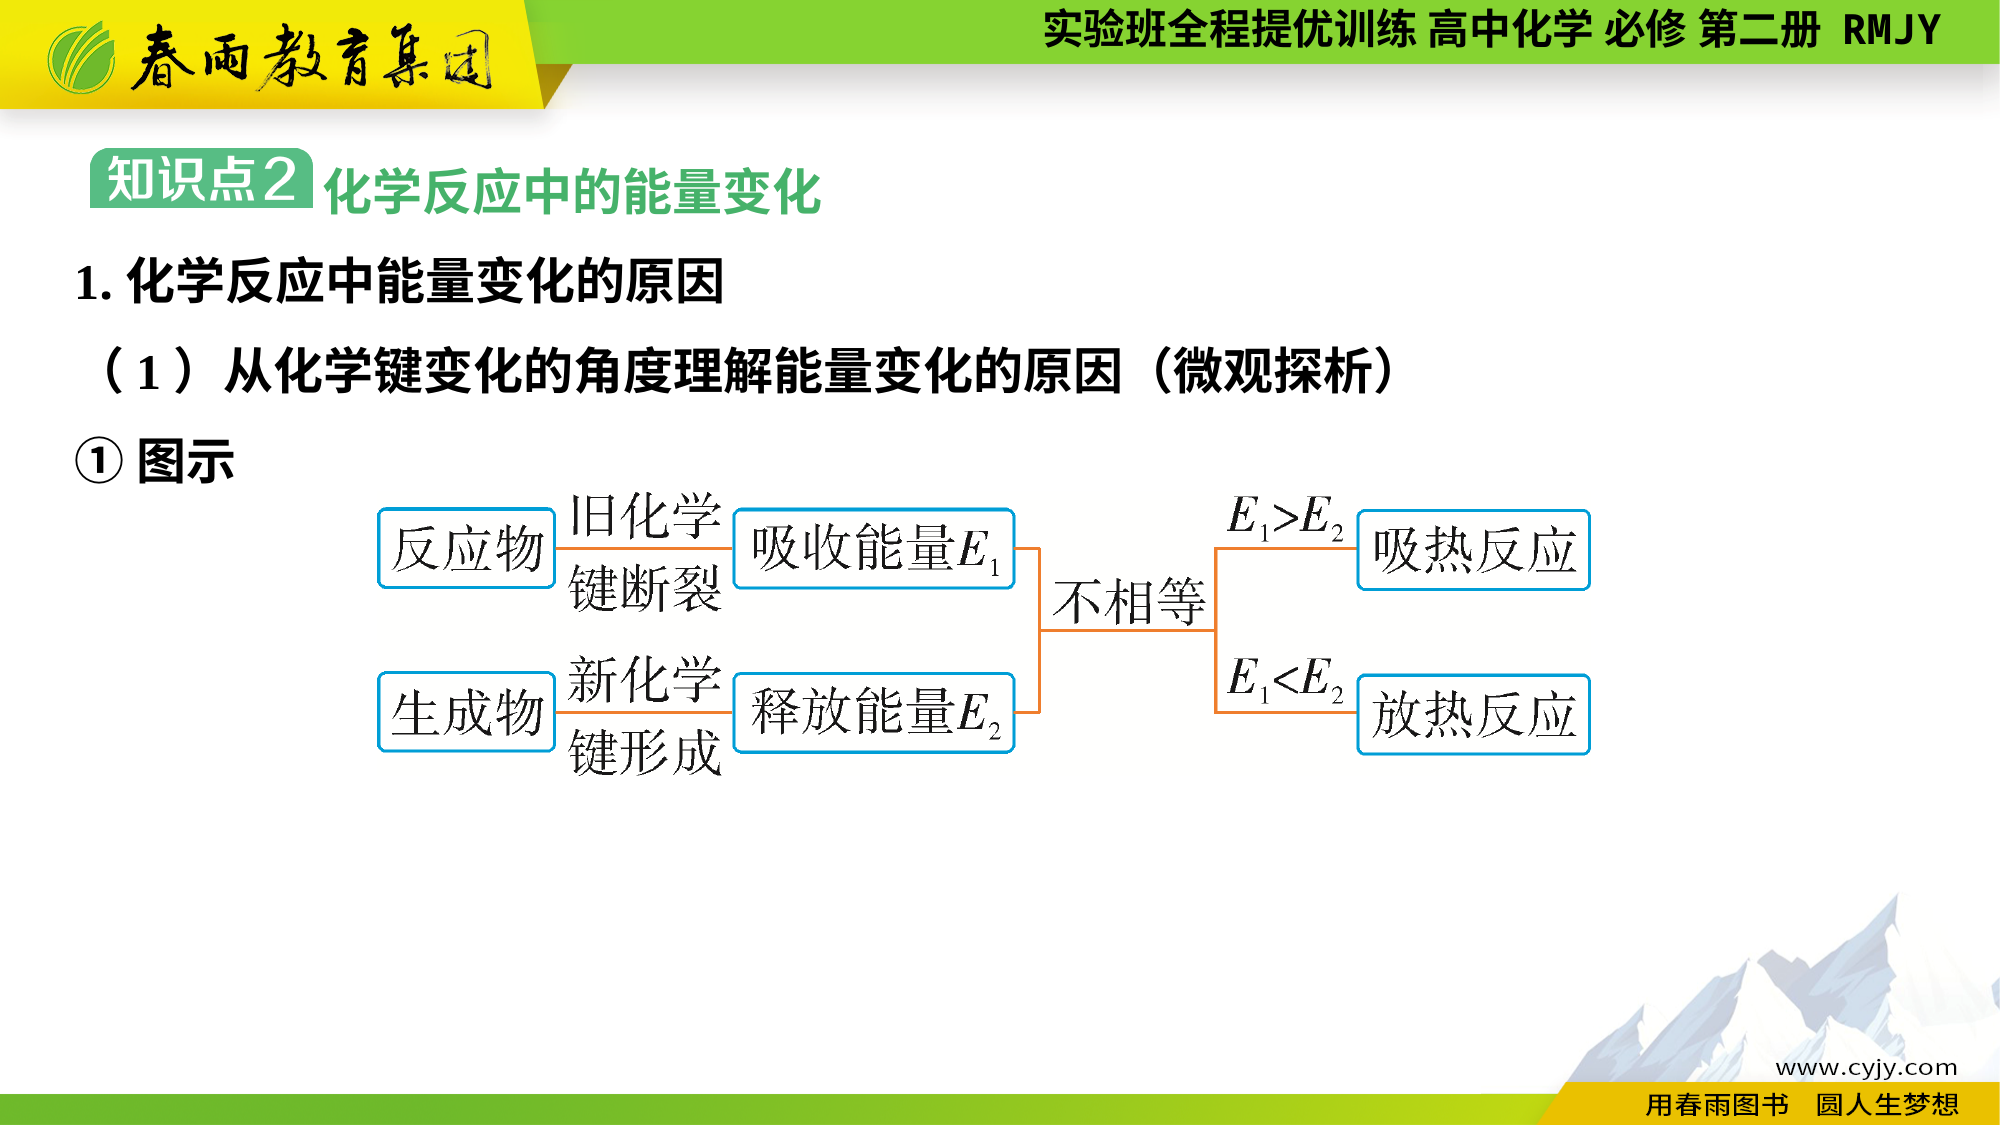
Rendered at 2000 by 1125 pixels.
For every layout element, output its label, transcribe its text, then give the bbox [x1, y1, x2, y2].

list 化学反应中的能量变化 1.化学反应中能量变化的原因 （1）从化学键变化的角度理解能量变化的原因（微观探析） ①图示 [59, 122, 1944, 502]
picture [0, 0, 2000, 1125]
